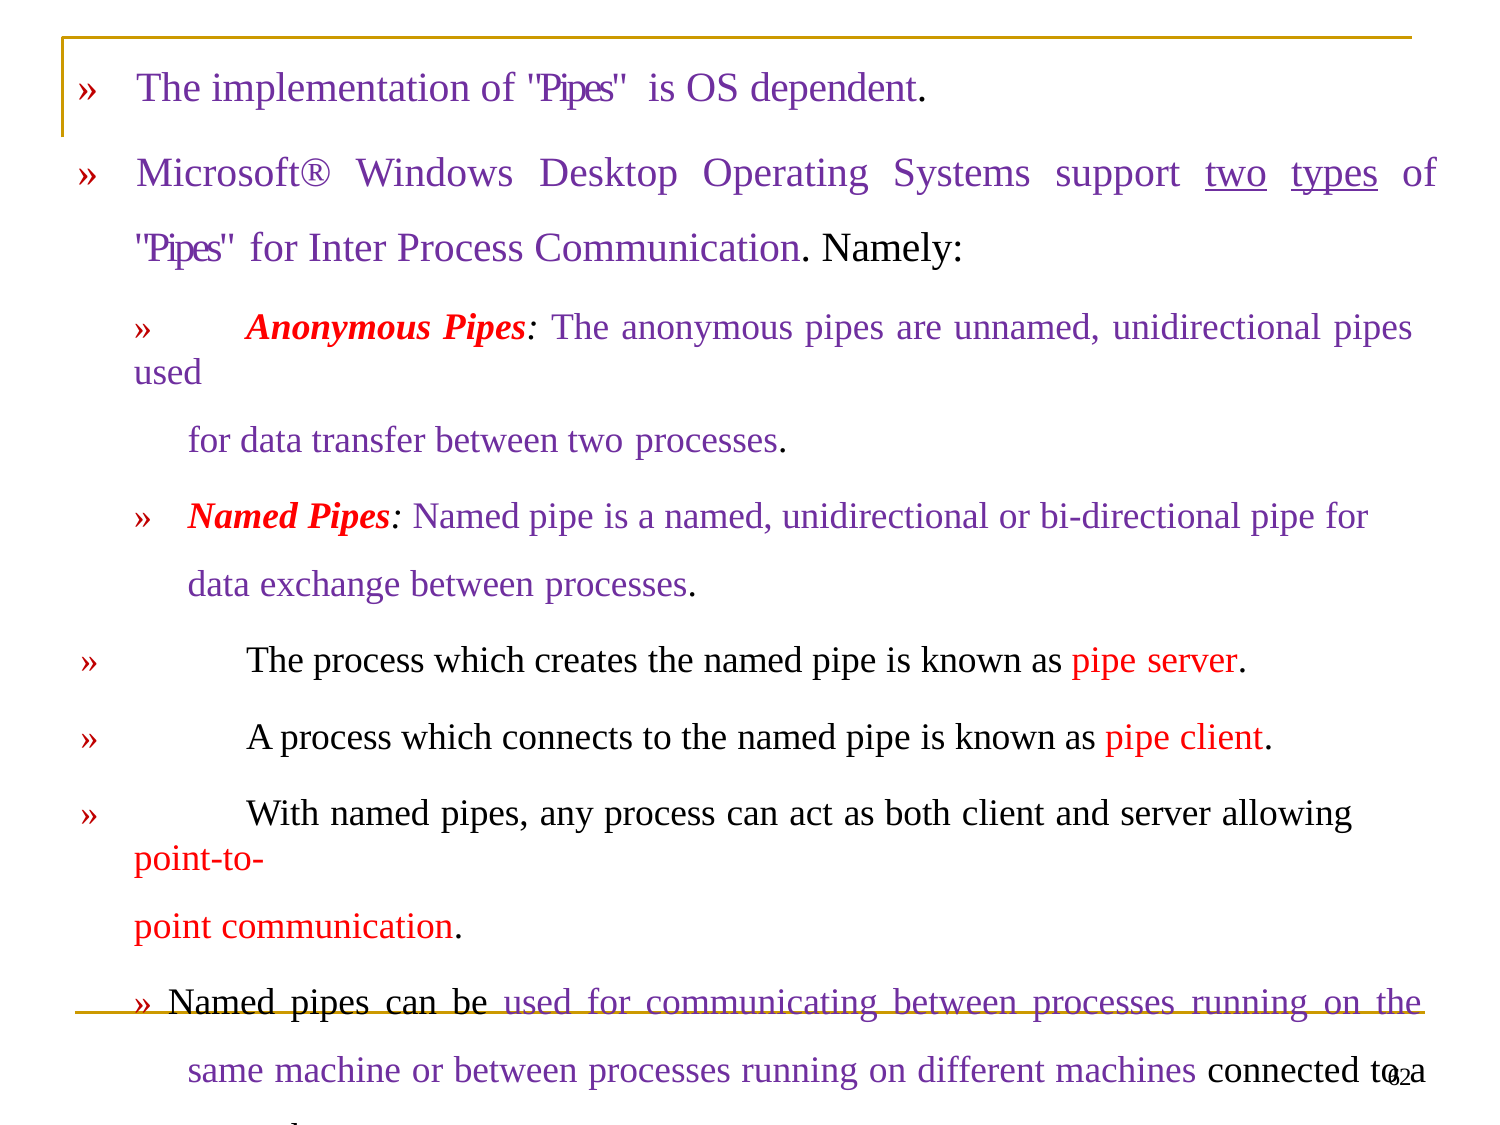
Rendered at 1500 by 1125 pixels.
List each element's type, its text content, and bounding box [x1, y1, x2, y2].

title » The implementation of "Pipes" is OS dependent. [75, 57, 939, 117]
text_box » Microsoft® Windows Desktop Operating Systems support two types of "Pipes" for Inter Process Communication. Namely: » Anonymous Pipes: The anonymous pipes are unnamed, unidirectional pipes used for data transfer between two processes. » Named Pipes: Named pipe is a named, unidirectional or bi-directional pipe for data exchange between processes. » The process which creates the named pipe is known as pipe server. » A process which connects to the named pipe is known as pipe client. » With named pipes, any process can act as both client and server allowing point-to- point communication. » Named pipes can be used for communicating between processes running on the same machine or between processes running on different machines connected to a network. [75, 117, 1438, 1125]
